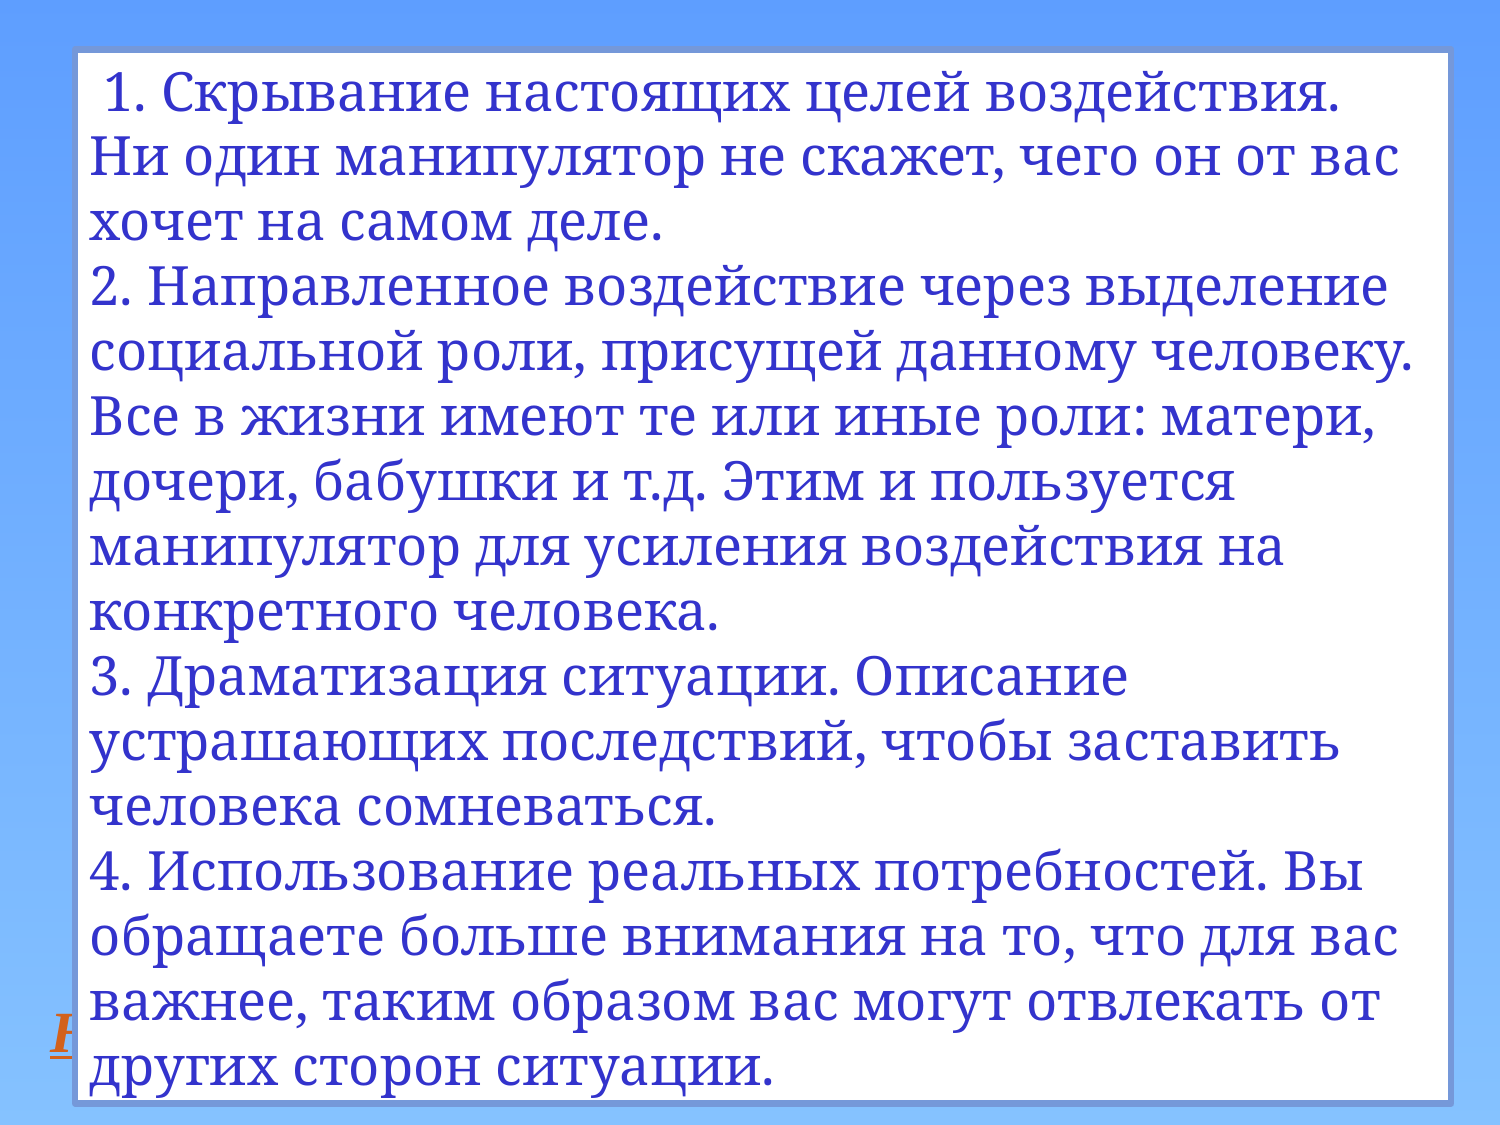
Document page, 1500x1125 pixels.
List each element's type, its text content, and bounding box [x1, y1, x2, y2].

text_box 1. Скрывание настоящих целей воздействия. Ни один манипулятор не скажет, чего он от вас хочет на самом деле. 2. Направленное воздействие через выделение социальной роли, присущей данному человеку. Все в жизни имеют те или иные роли: матери, дочери, бабушки и т.д. Этим и пользуется манипулятор для усиления воздействия на конкретного человека. 3. Драматизация ситуации. Описание устрашающих последствий, чтобы заставить человека сомневаться. 4. Использование реальных потребностей. Вы обращаете больше внимания на то, что для вас важнее, таким образом вас могут отвлекать от других сторон ситуации. [72, 46, 1454, 1107]
text_box НАЗАД [35, 986, 72, 1072]
